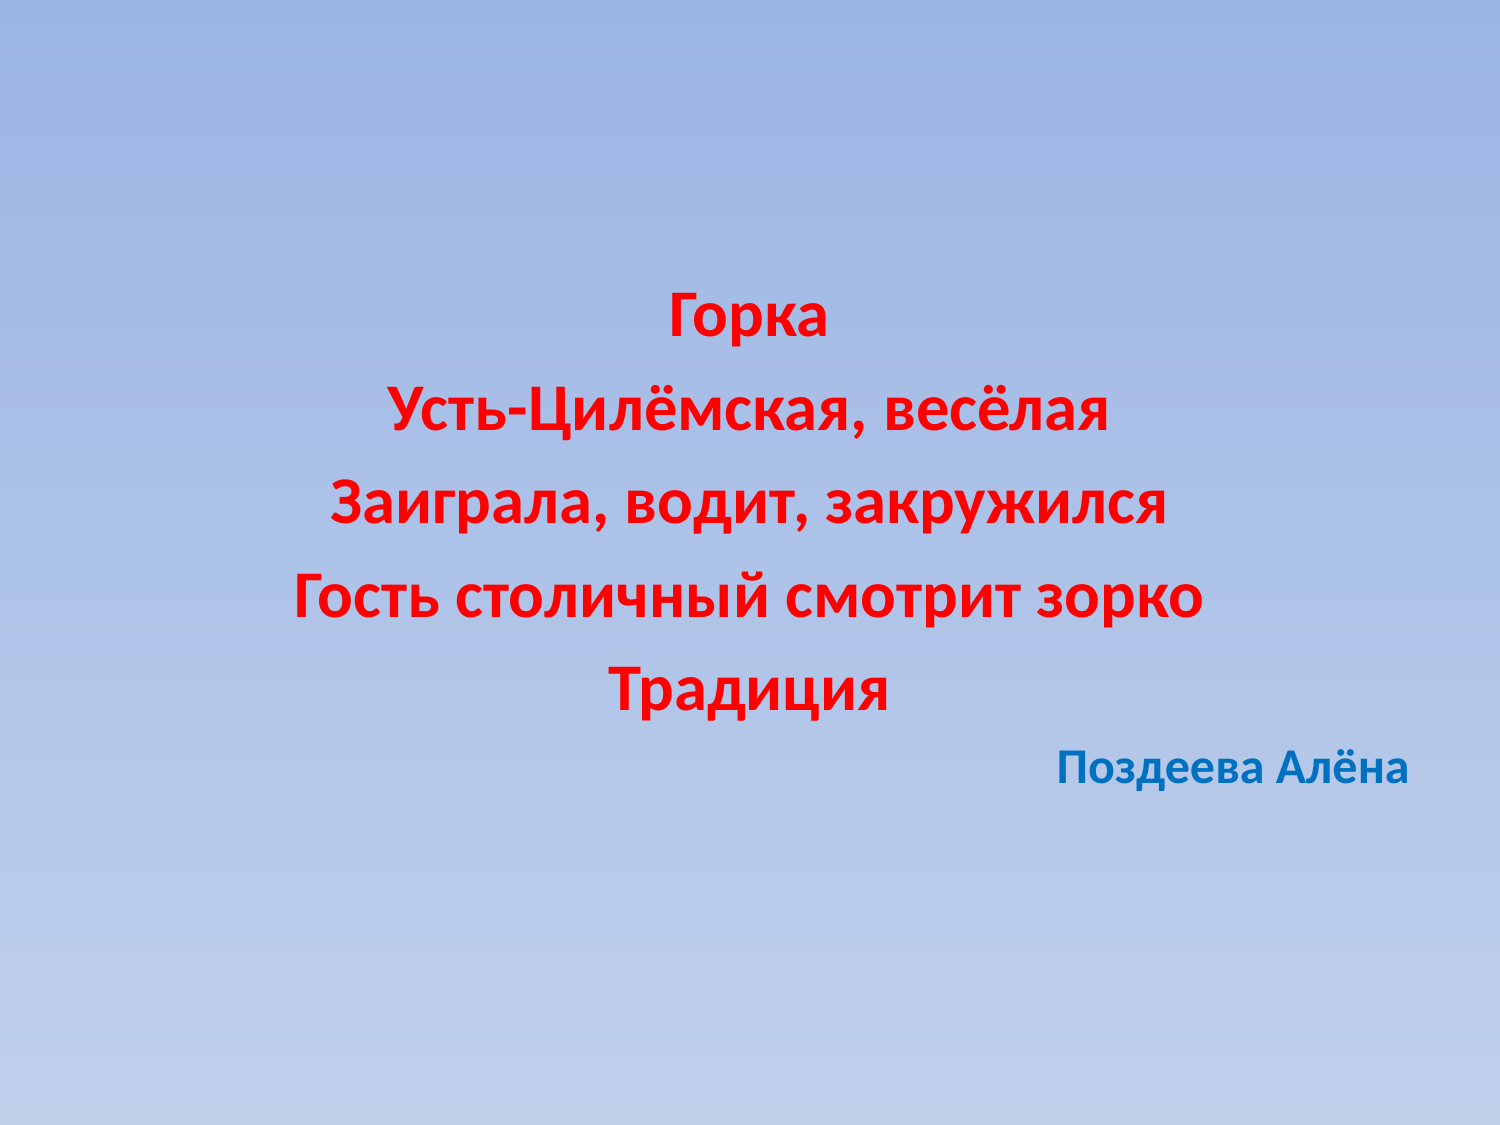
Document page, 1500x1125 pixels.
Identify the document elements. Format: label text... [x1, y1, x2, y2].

list Горка Усть-Цилёмская, весёлая Заиграла, водит, закружился Гость столичный смотрит зорко Традиция Поздеева Алёна [75, 262, 1425, 1005]
